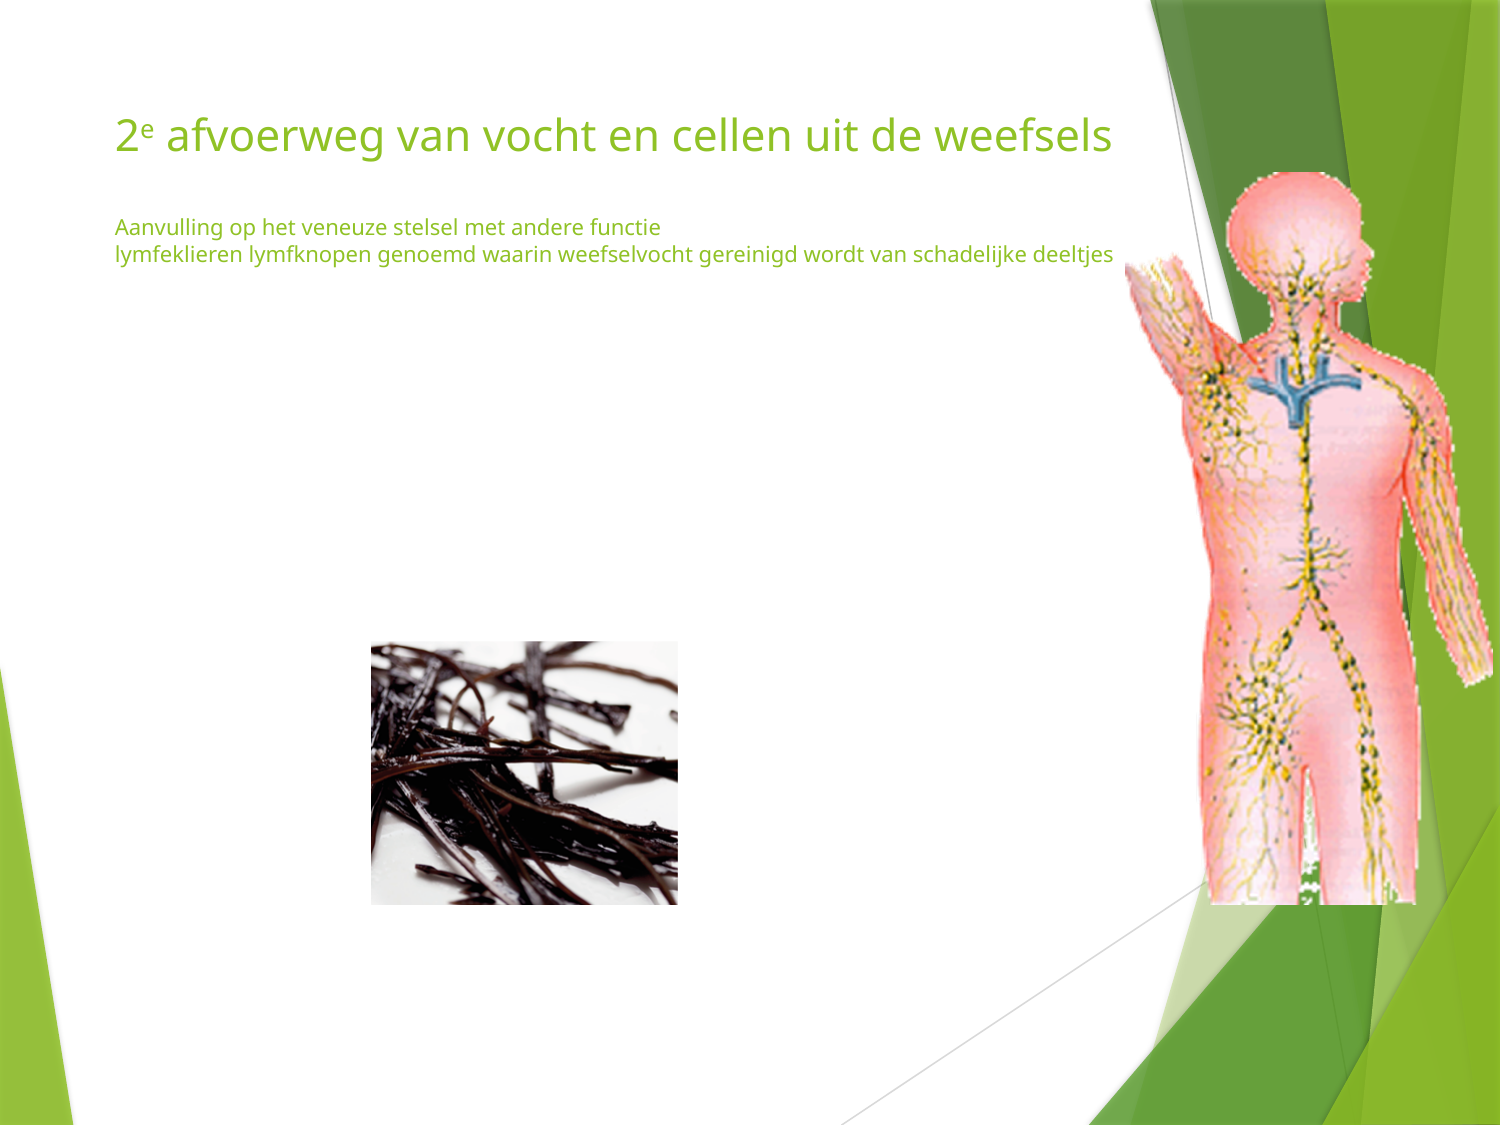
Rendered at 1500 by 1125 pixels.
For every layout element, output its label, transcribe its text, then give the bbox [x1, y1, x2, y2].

title 2e afvoerweg van vocht en cellen uit de weefsels Aanvulling op het veneuze stelsel met andere functie lymfeklieren lymfknopen genoemd waarin weefselvocht gereinigd wordt van schadelijke deeltjes [99, 99, 1142, 317]
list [1124, 172, 1494, 906]
picture [371, 641, 679, 906]
